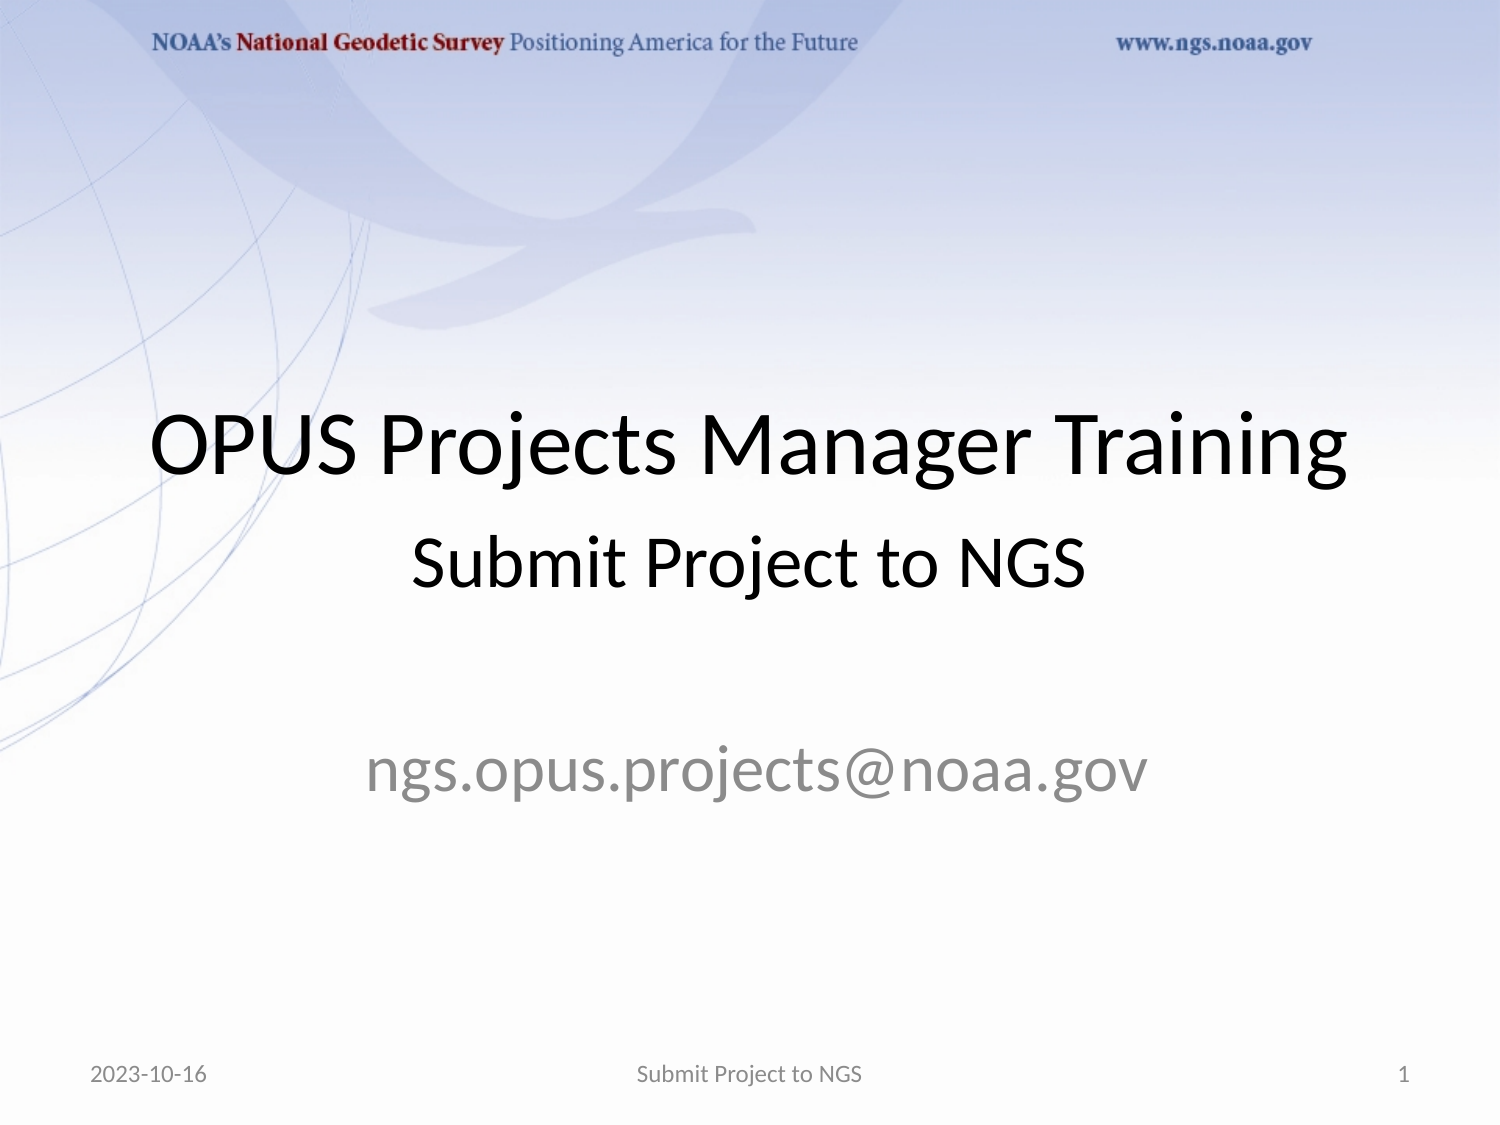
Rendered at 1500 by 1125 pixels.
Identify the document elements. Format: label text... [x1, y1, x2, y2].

text_box Submit Project to NGS [112, 495, 1388, 621]
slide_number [75, 1042, 425, 1103]
slide_number 1 [1074, 1042, 1425, 1103]
picture [0, 0, 1500, 1125]
footer Submit Project to NGS [512, 1042, 988, 1103]
title OPUS Projects Manager Training [112, 374, 1388, 495]
subtitle ngs.opus.projects@noaa.gov [224, 637, 1276, 926]
